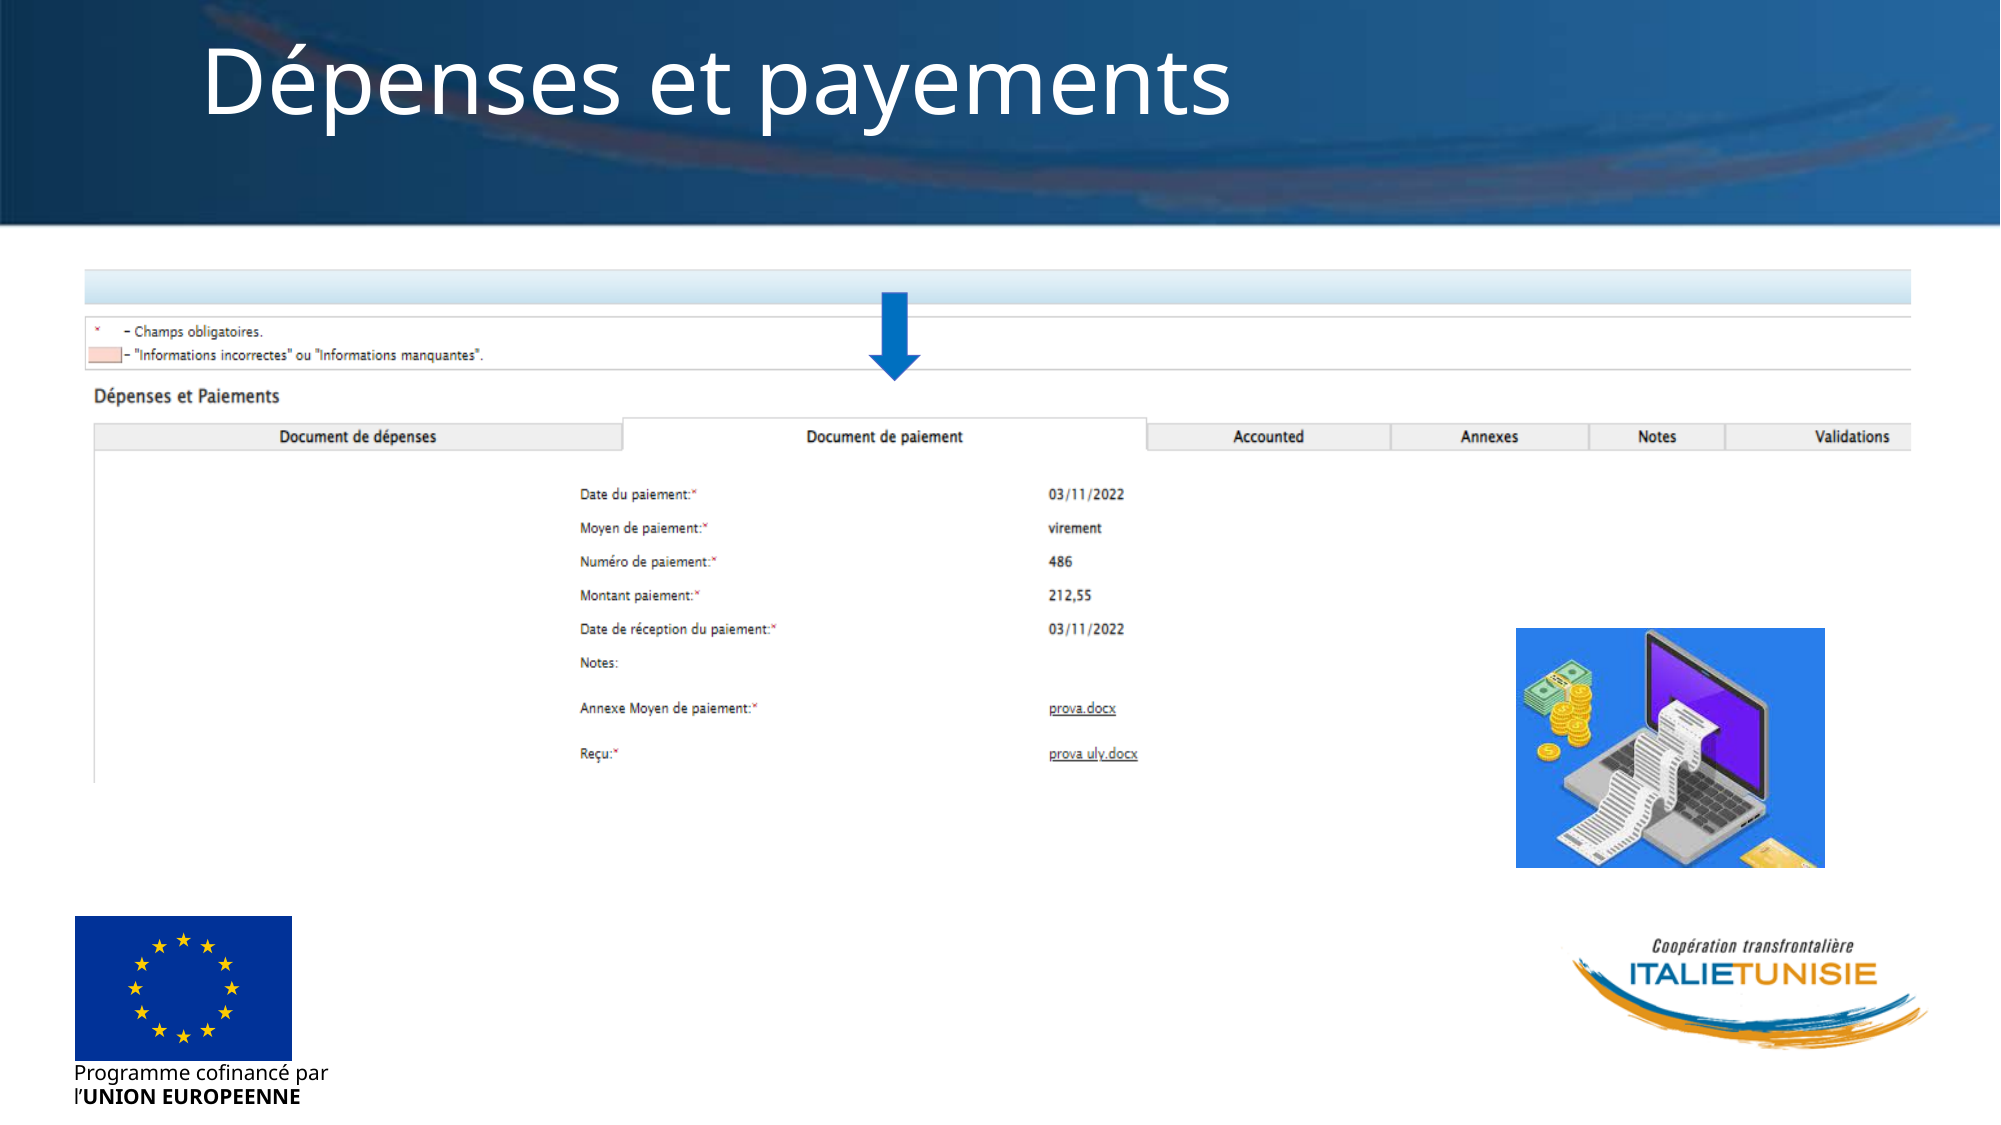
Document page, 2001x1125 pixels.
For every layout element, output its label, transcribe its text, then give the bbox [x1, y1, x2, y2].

title Dépenses et payements [186, 28, 1911, 177]
picture [0, 0, 2000, 229]
picture [1559, 894, 1942, 1085]
picture [84, 266, 1912, 868]
picture [75, 916, 292, 1061]
